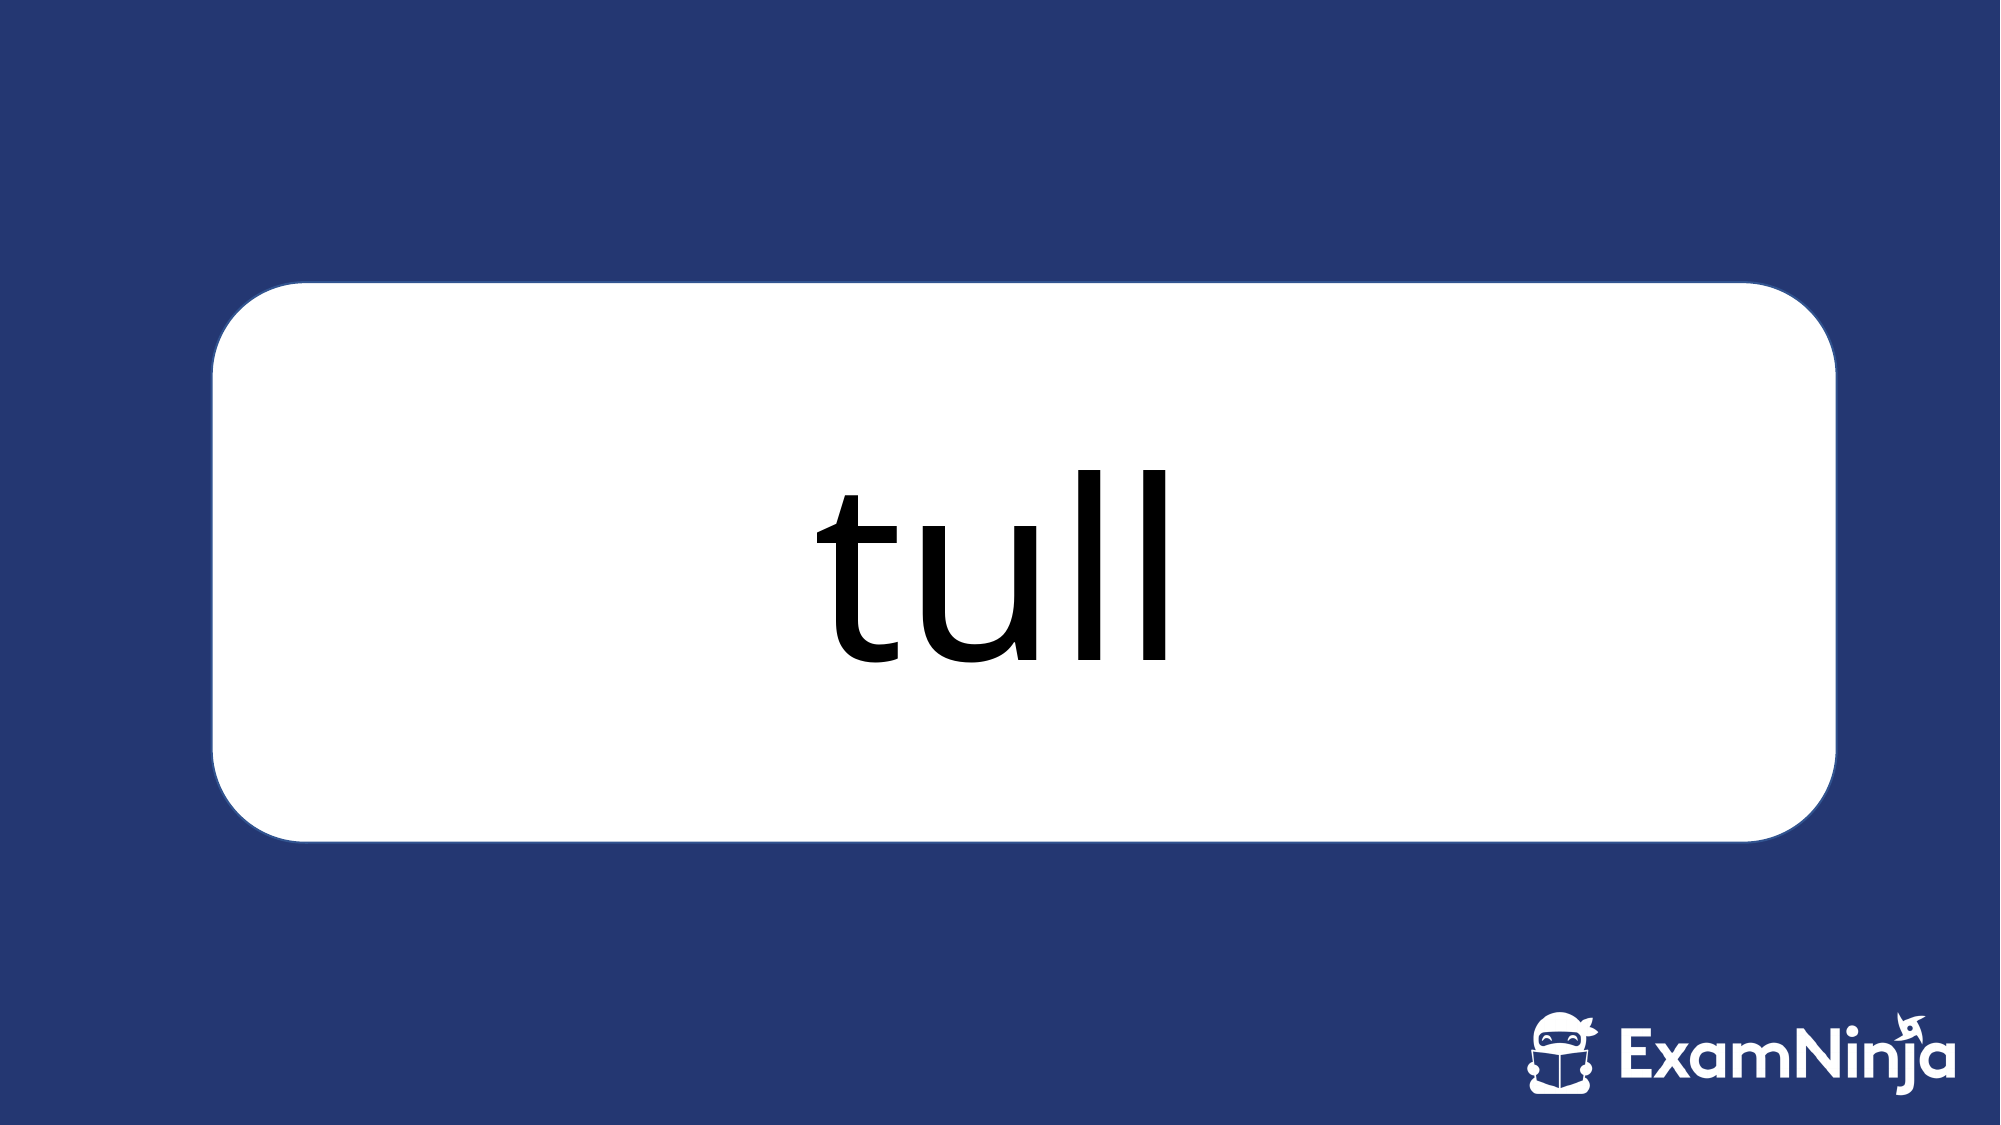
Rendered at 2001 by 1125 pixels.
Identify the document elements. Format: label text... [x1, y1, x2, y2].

text_box tull [143, 403, 1857, 719]
text_box [210, 281, 1838, 403]
picture [1501, 1003, 1979, 1102]
text_box [210, 719, 1838, 844]
